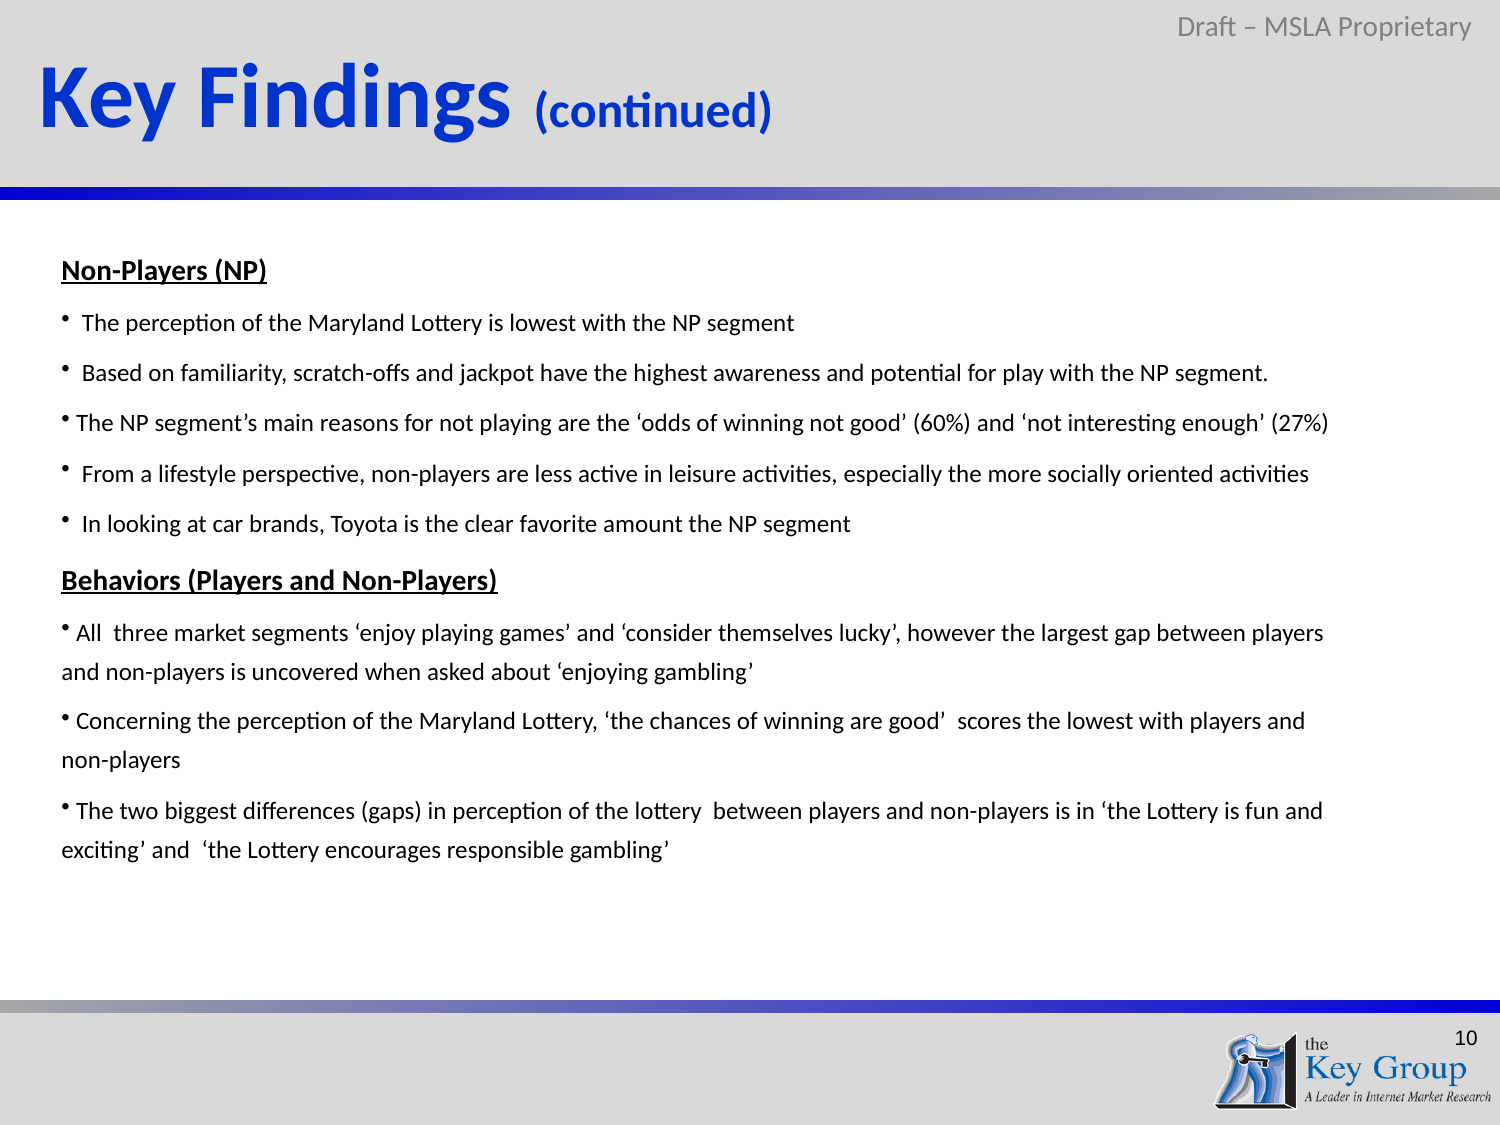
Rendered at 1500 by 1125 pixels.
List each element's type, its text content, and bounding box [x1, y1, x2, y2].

picture [1212, 1017, 1500, 1111]
table_cell 47% [920, 188, 925, 200]
list Key Findings (continued) [24, 27, 1025, 141]
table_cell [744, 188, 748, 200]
text_box Draft – MSLA Proprietary [1162, 0, 1500, 50]
text_box Non-Players (NP) The perception of the Maryland Lottery is lowest with the NP segment Based on familiarity, scratch-offs and jackpot have the highest awareness and potential for play with the NP segment. The NP segment’s main reasons for not playing are the ‘odds of winning not good’ (60%) and ‘not interesting enough’ (27%) From a lifestyle perspective, non-players are less active in leisure activities, especially the more socially oriented activities In looking at car brands, Toyota is the clear favorite amount the NP segment Behaviors (Players and Non-Players) All three market segments ‘enjoy playing games’ and ‘consider themselves lucky’, however the largest gap between players and non-players is uncovered when asked about ‘enjoying gambling’ Concerning the perception of the Maryland Lottery, ‘the chances of winning are good’ scores the lowest with players and non-players The two biggest differences (gaps) in perception of the lottery between players and non-players is in ‘the Lottery is fun and exciting’ and ‘the Lottery encourages responsible gambling’ [46, 233, 1375, 871]
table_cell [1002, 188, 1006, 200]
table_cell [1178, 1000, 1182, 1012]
